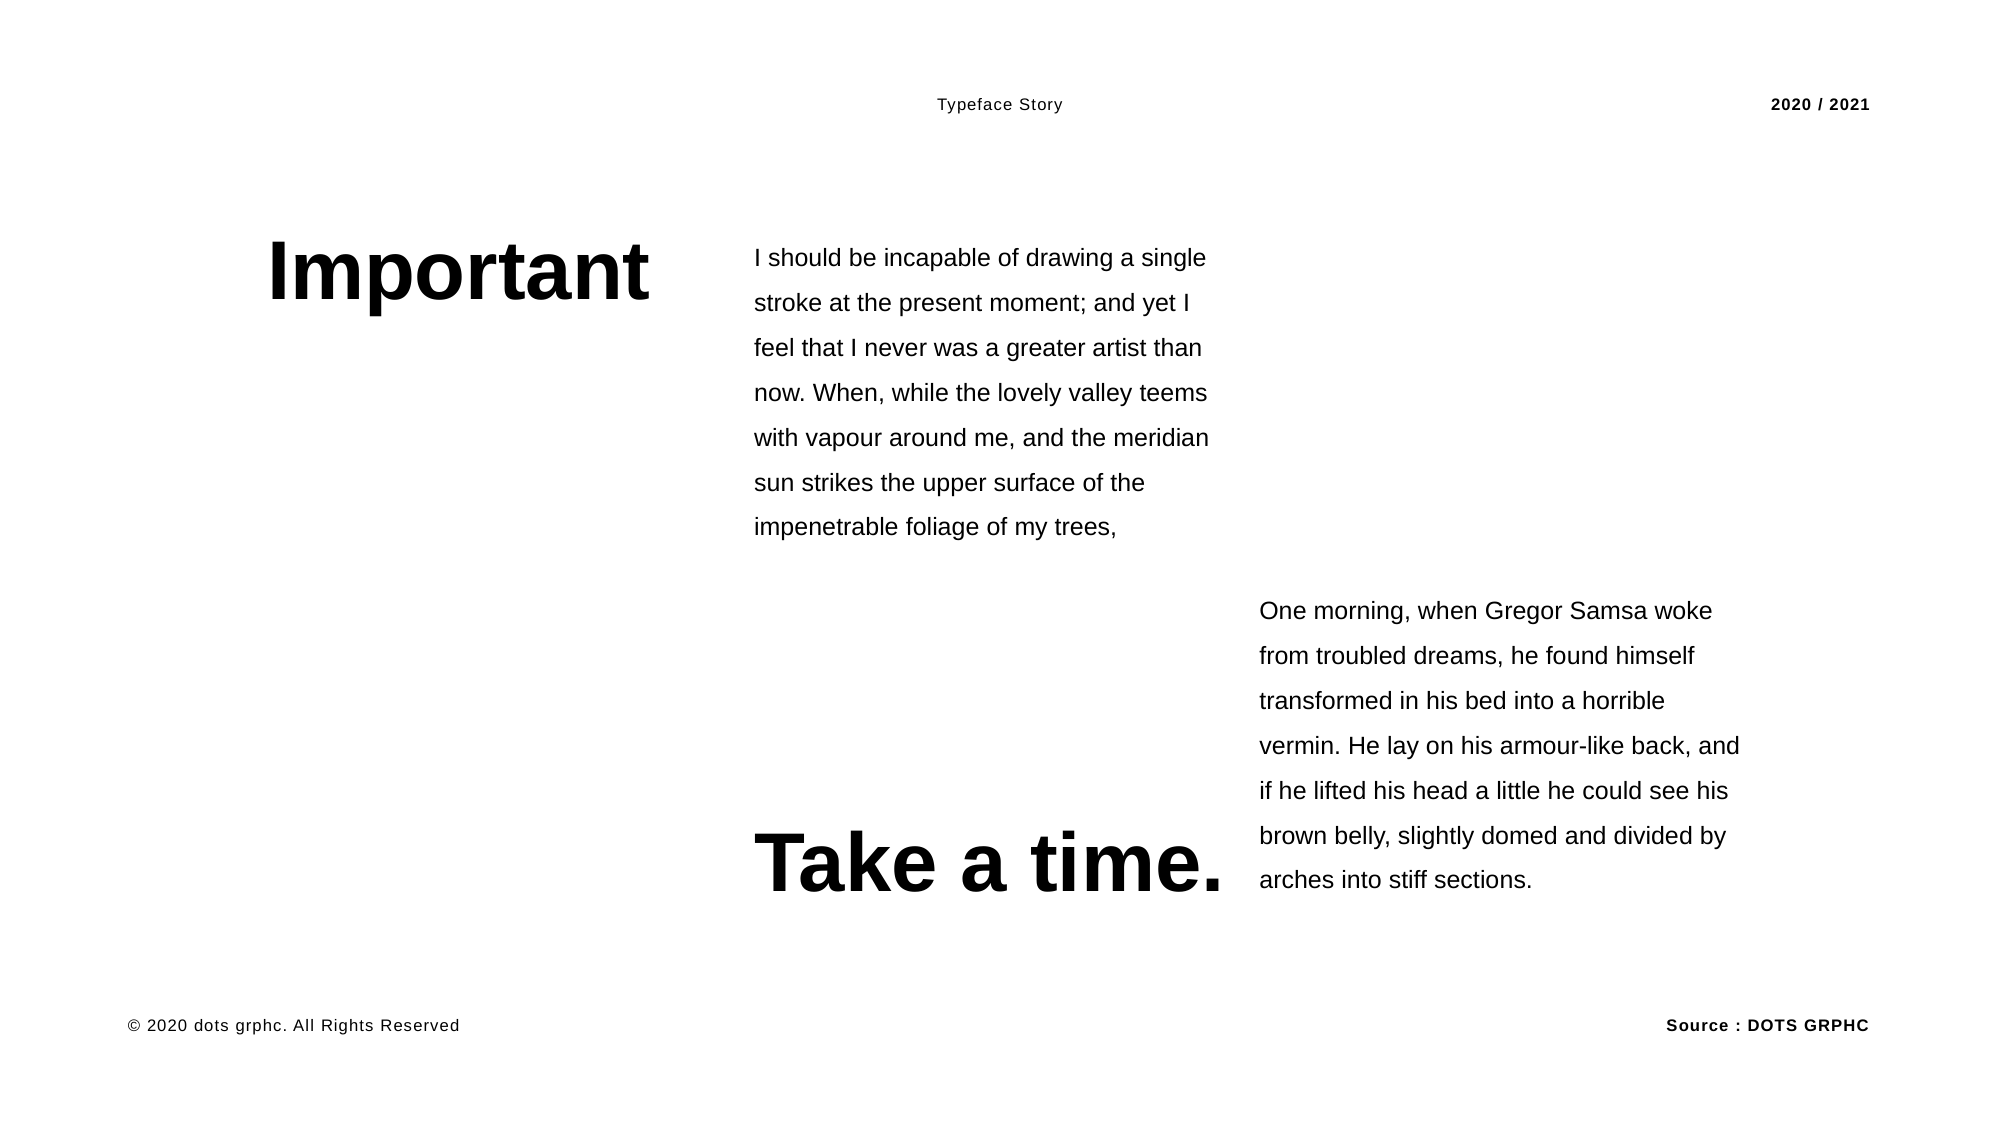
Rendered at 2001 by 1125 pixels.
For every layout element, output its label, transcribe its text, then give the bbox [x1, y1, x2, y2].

text_box Take a time. [739, 800, 1261, 916]
text_box Important [252, 209, 773, 324]
text_box Typeface Story [881, 86, 1119, 122]
text_box Source : DOTS GRPHC [1538, 1007, 1884, 1042]
text_box 2020 / 2021 [1688, 86, 1885, 122]
text_box One morning, when Gregor Samsa woke from troubled dreams, he found himself transformed in his bed into a horrible vermin. He lay on his armour-like back, and if he lifted his head a little he could see his brown belly, slightly domed and divided by arches into stiff sections. [1244, 572, 1761, 902]
text_box © 2020 dots grphc. All Rights Reserved [113, 1007, 490, 1043]
text_box I should be incapable of drawing a single stroke at the present moment; and yet I feel that I never was a greater artist than now. When, while the lovely valley teems with vapour around me, and the meridian sun strikes the upper surface of the impenetrable foliage of my trees, [739, 219, 1235, 549]
